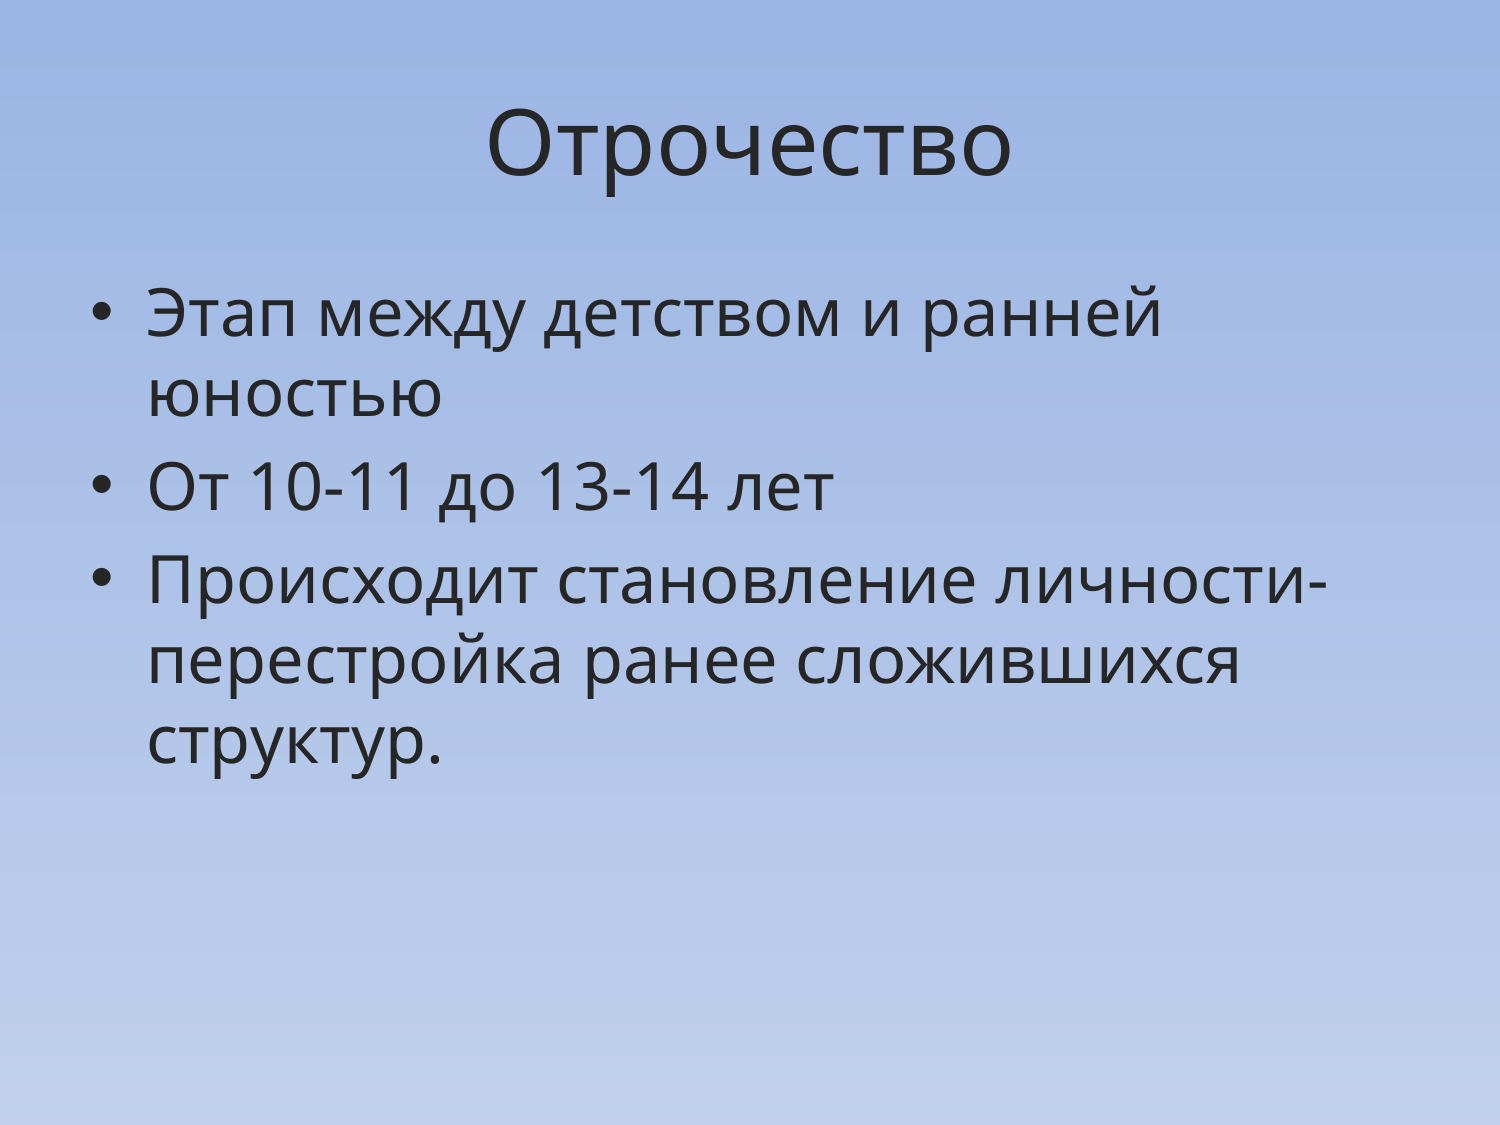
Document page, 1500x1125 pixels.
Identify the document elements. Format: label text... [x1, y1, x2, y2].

title Отрочество [75, 45, 1425, 233]
list Этап между детством и ранней юностью От 10-11 до 13-14 лет Происходит становление личности- перестройка ранее сложившихся структур. [75, 262, 1425, 1005]
